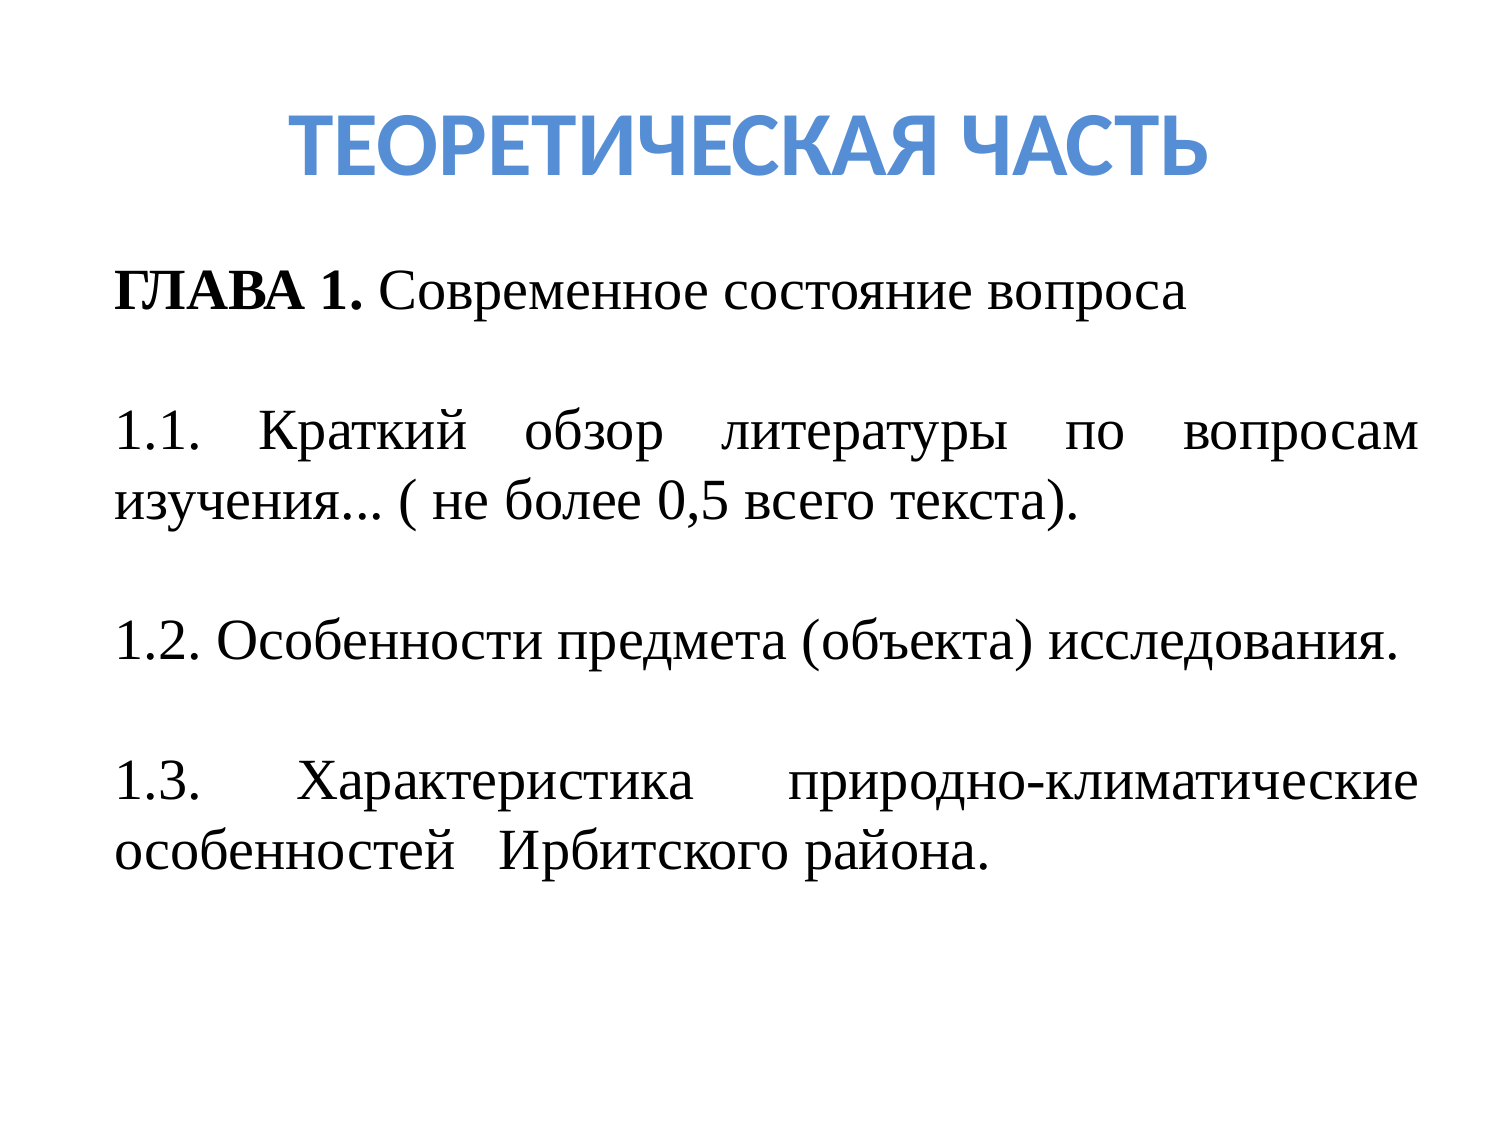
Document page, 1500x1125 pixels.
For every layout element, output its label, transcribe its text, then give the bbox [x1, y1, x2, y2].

title ТЕОРЕТИЧЕСКАЯ ЧАСТЬ [75, 45, 1425, 233]
text_box ГЛАВА 1. Современное состояние вопроса 1.1. Краткий обзор литературы по вопросам изучения... ( не более 0,5 всего текста). 1.2. Особенности предмета (объекта) исследования. 1.3. Характеристика природно-климатические особенностей Ирбитского района. [99, 243, 1435, 889]
